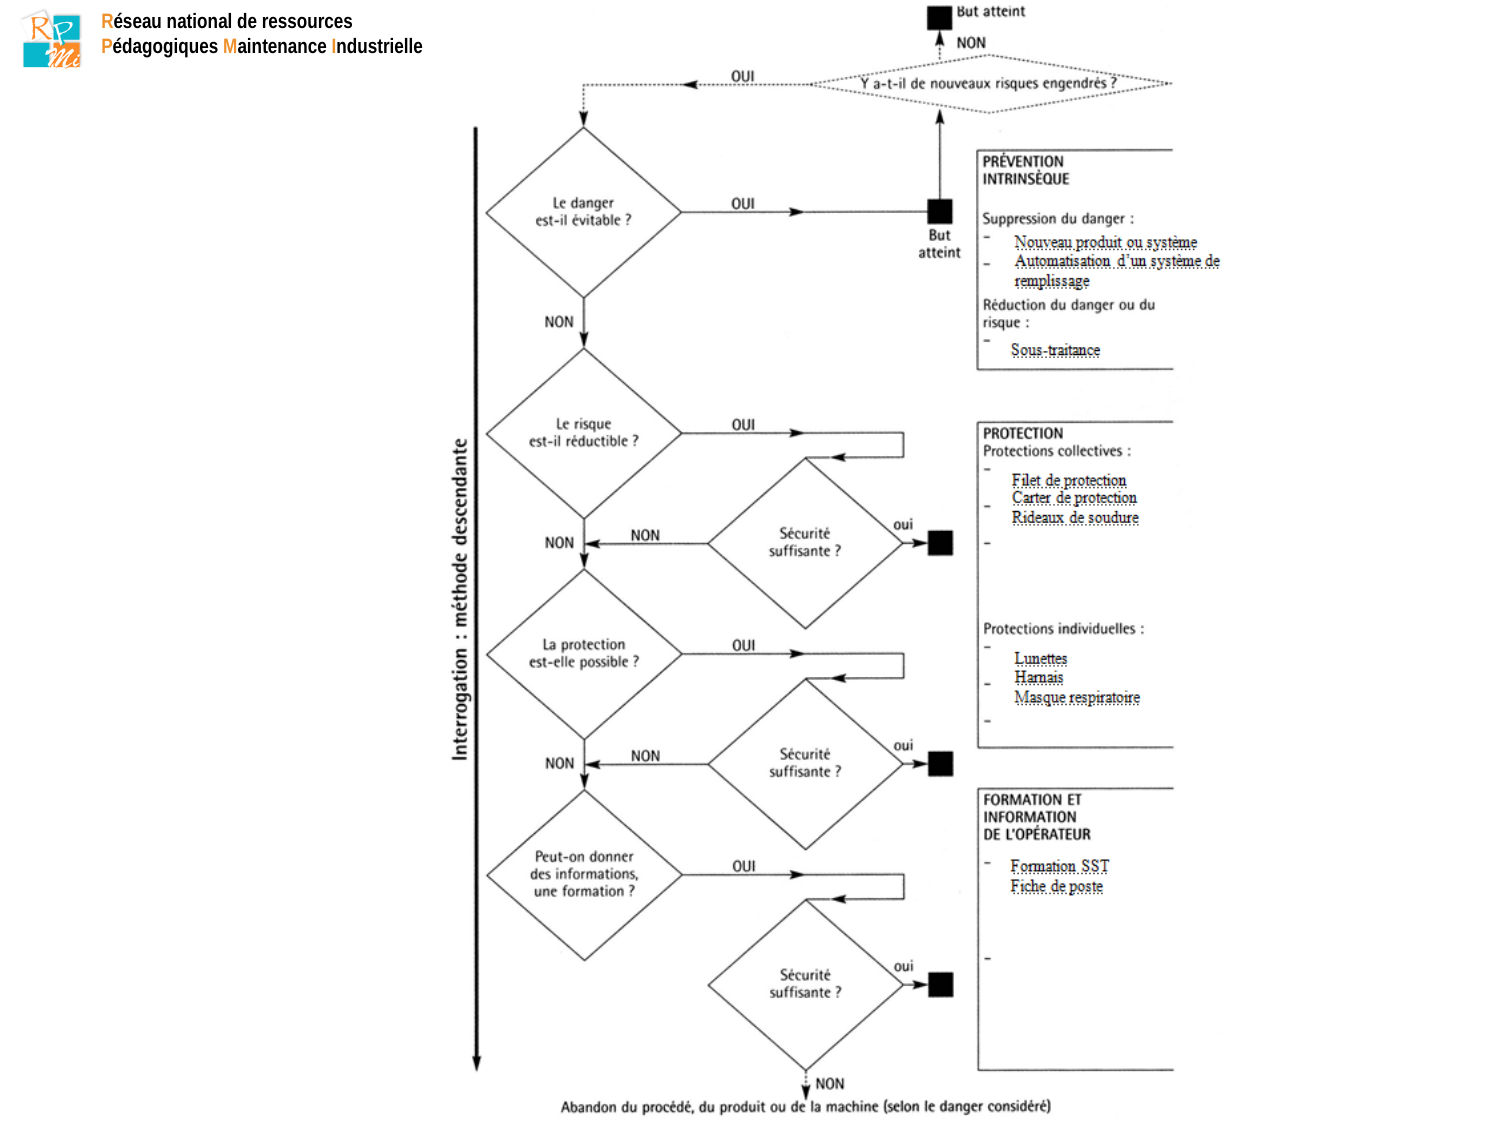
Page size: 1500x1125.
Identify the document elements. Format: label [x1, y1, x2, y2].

picture [17, 7, 86, 72]
picture [442, 0, 1235, 1119]
